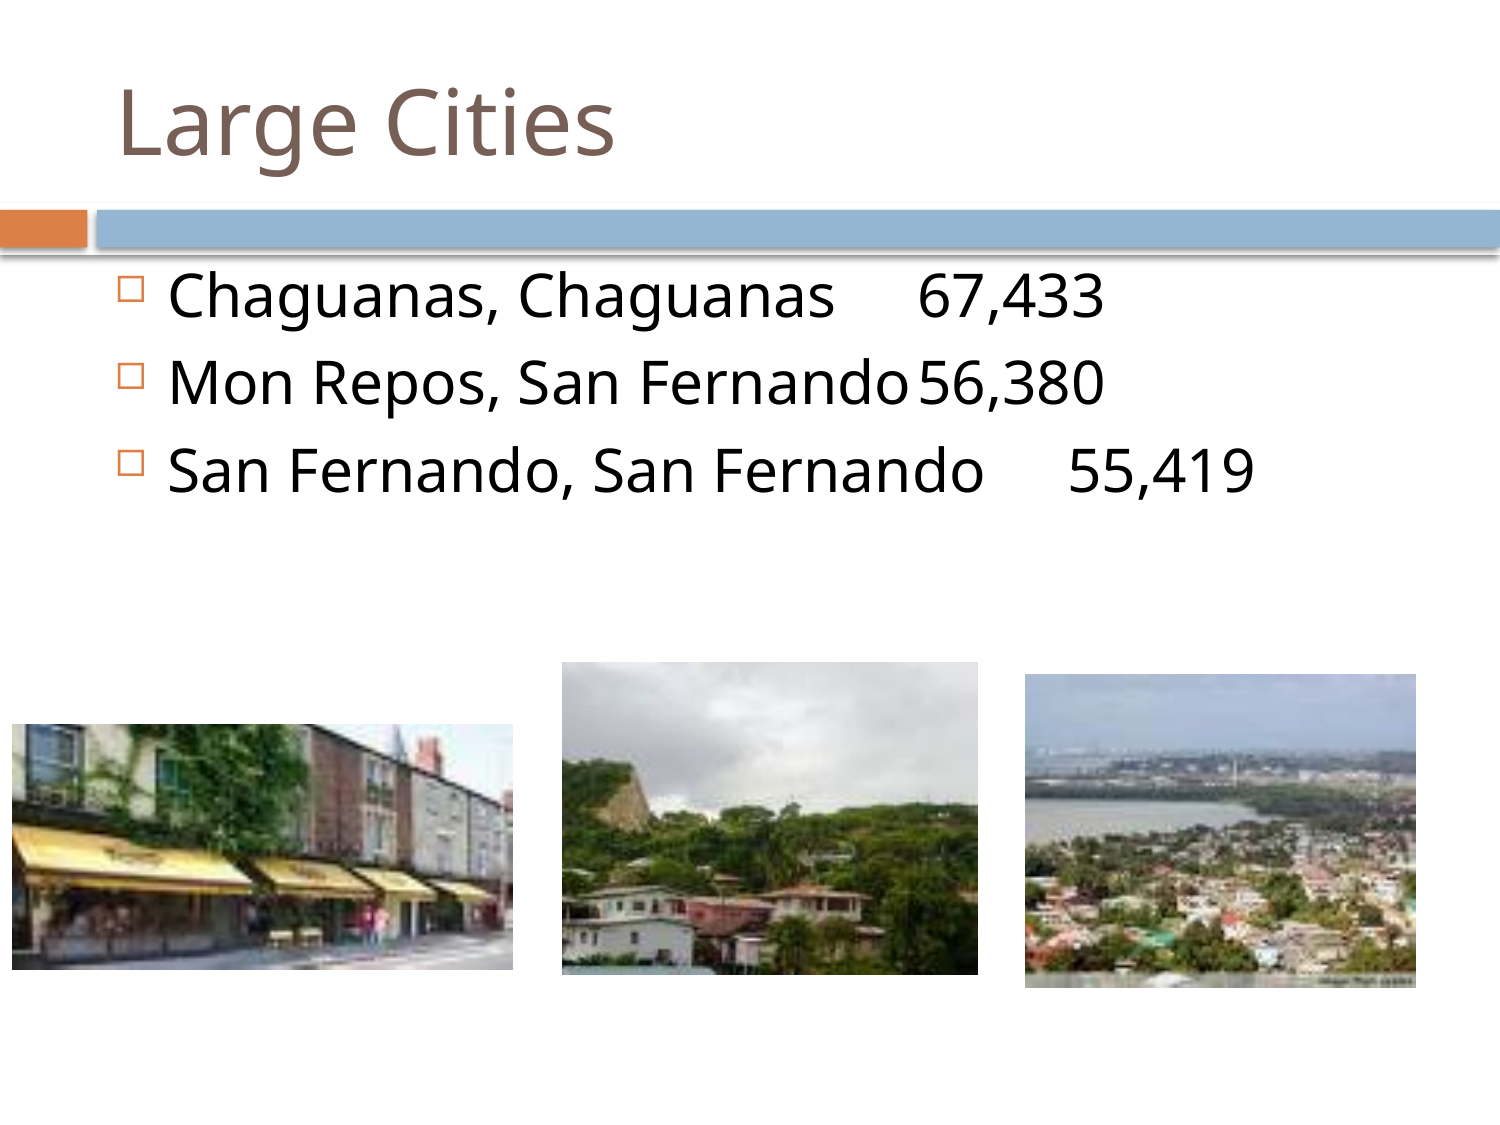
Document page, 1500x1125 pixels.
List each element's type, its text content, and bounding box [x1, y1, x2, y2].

picture [562, 662, 978, 976]
picture [12, 724, 513, 970]
title Large Cities [100, 37, 1439, 201]
picture [1024, 674, 1416, 988]
list Chaguanas, Chaguanas 67,433 Mon Repos, San Fernando 56,380 San Fernando, San Fernando 55,419 [99, 249, 1438, 988]
